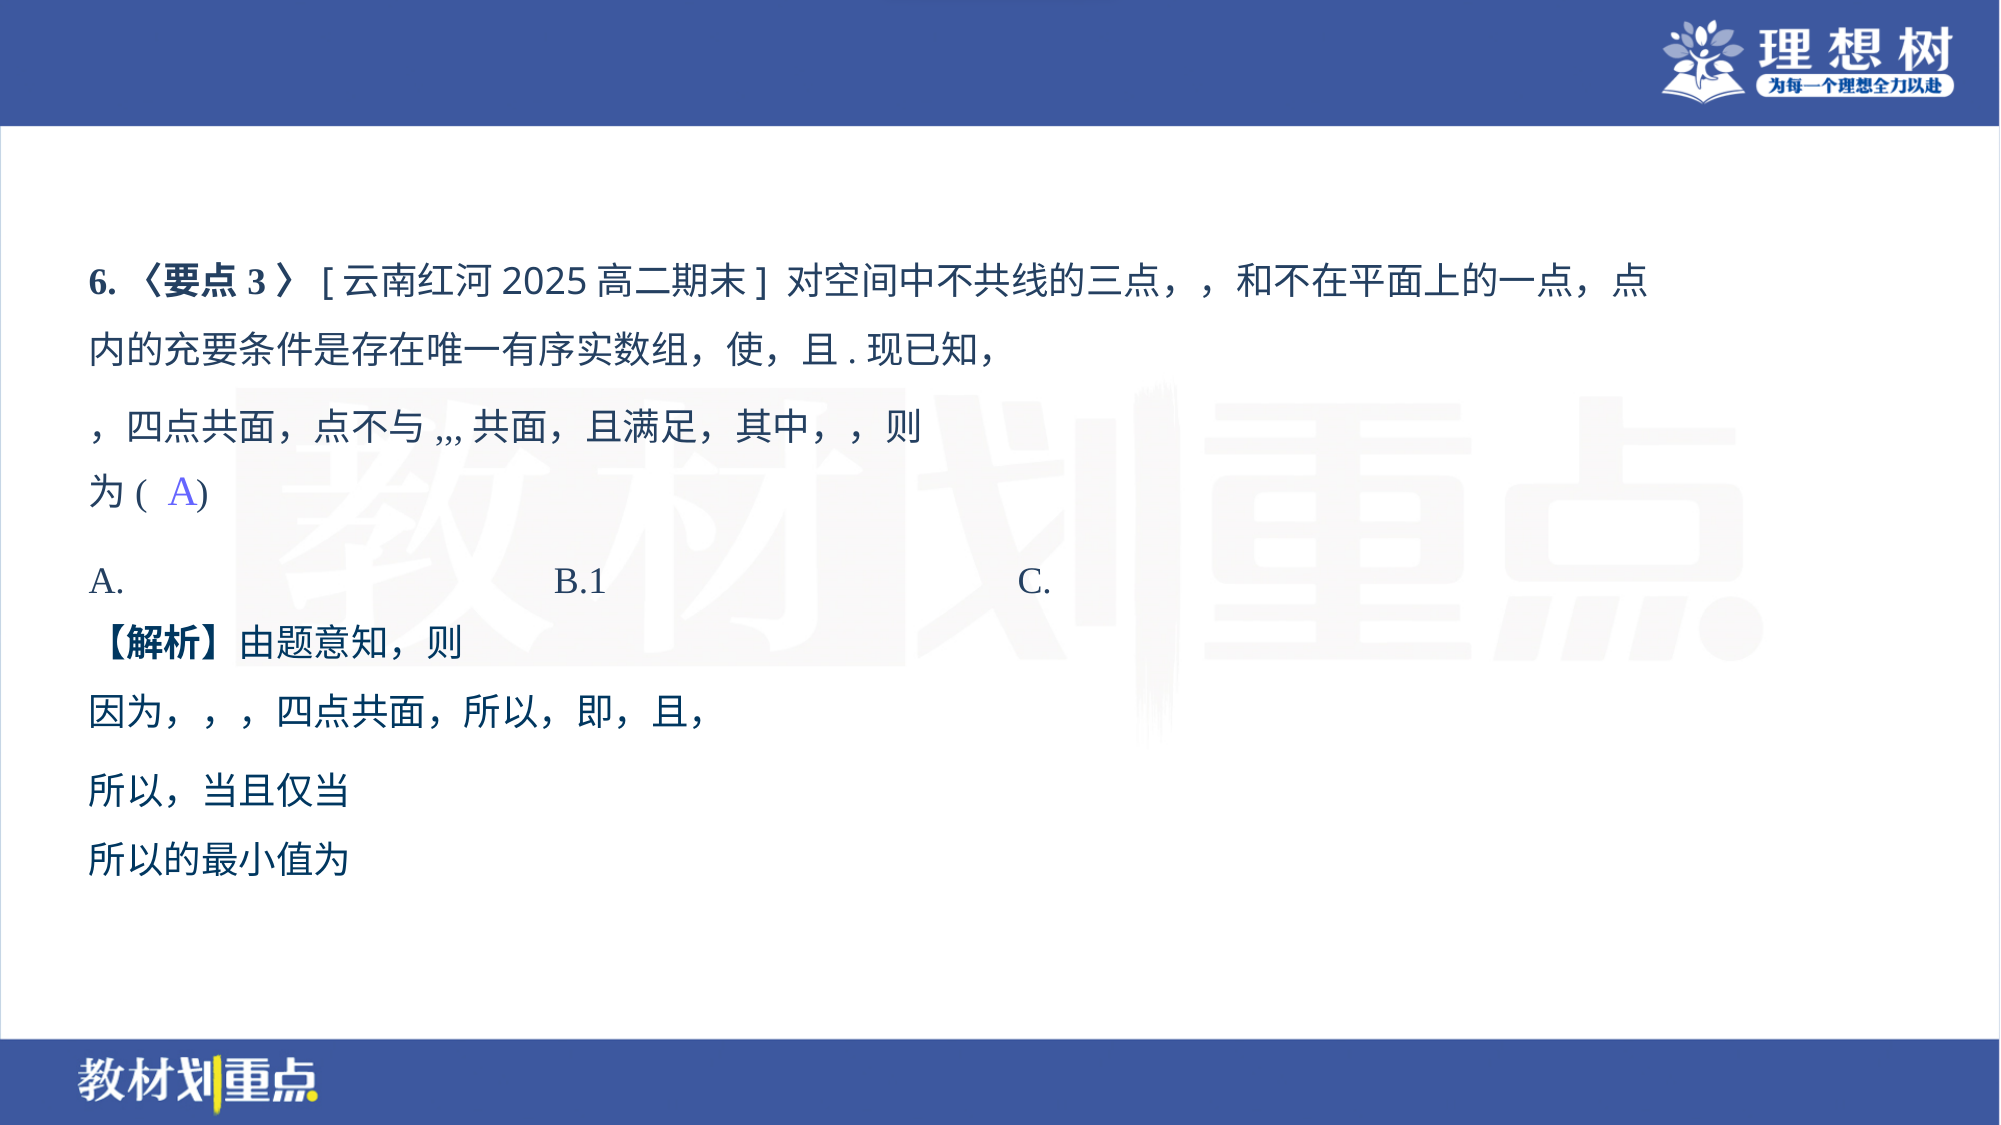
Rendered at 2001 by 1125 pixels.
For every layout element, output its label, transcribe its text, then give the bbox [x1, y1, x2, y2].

text_box A [152, 461, 213, 512]
picture [0, 0, 2000, 1125]
